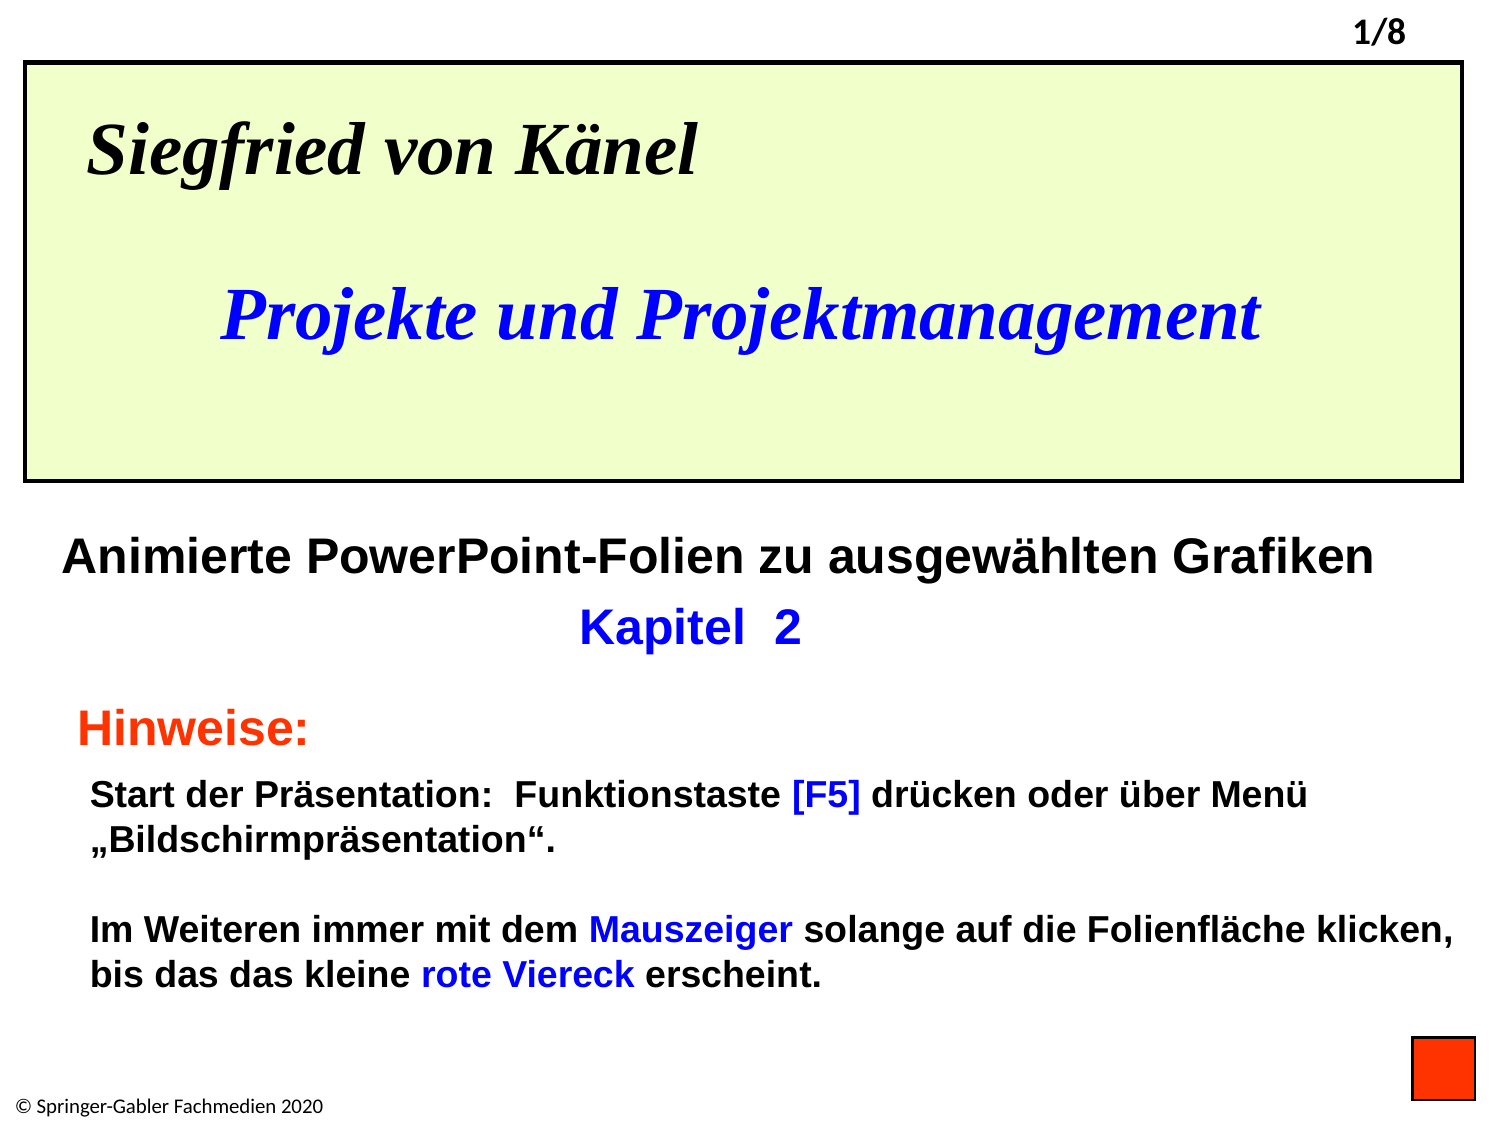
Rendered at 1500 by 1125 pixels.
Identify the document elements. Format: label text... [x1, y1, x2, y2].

text_box Hinweise: [62, 687, 1438, 763]
text_box [24, 62, 1463, 482]
text_box Projekte und Projektmanagement [49, 257, 1432, 363]
text_box Start der Präsentation: Funktionstaste [F5] drücken oder über Menü „Bildschirmpräsentation“. Im Weiteren immer mit dem Mauszeiger solange auf die Folienfläche klicken, bis das das kleine rote Viereck erscheint. [75, 762, 1475, 1075]
text_box [1412, 1037, 1475, 1100]
text_box Siegfried von Känel [71, 92, 897, 198]
text_box Kapitel 2 [537, 586, 845, 662]
text_box Animierte PowerPoint-Folien zu ausgewählten Grafiken [46, 515, 1447, 591]
